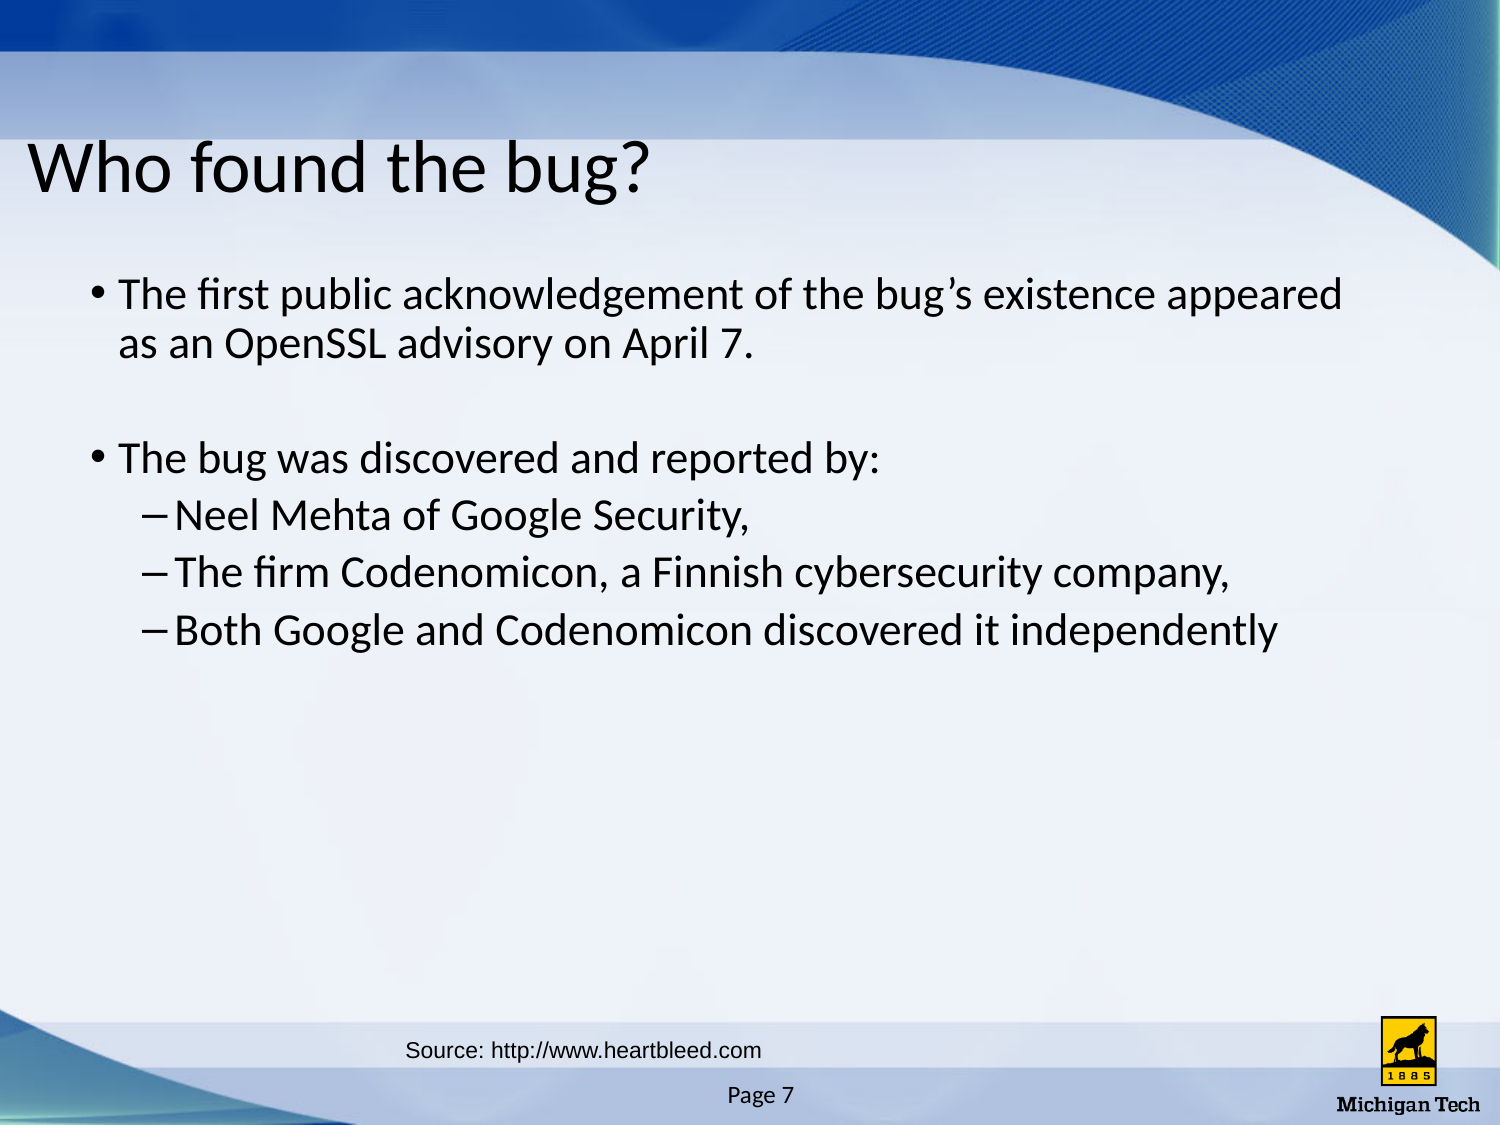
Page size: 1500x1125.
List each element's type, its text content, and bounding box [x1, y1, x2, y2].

list The first public acknowledgement of the bug’s existence appeared as an OpenSSL advisory on April 7. The bug was discovered and reported by: Neel Mehta of Google Security, The firm Codenomicon, a Finnish cybersecurity company, Both Google and Codenomicon discovered it independently [75, 262, 1425, 1063]
title Who found the bug? [12, 75, 1263, 263]
picture [0, 0, 1500, 1125]
text_box Source: http://www.heartbleed.com [315, 1028, 1263, 1072]
